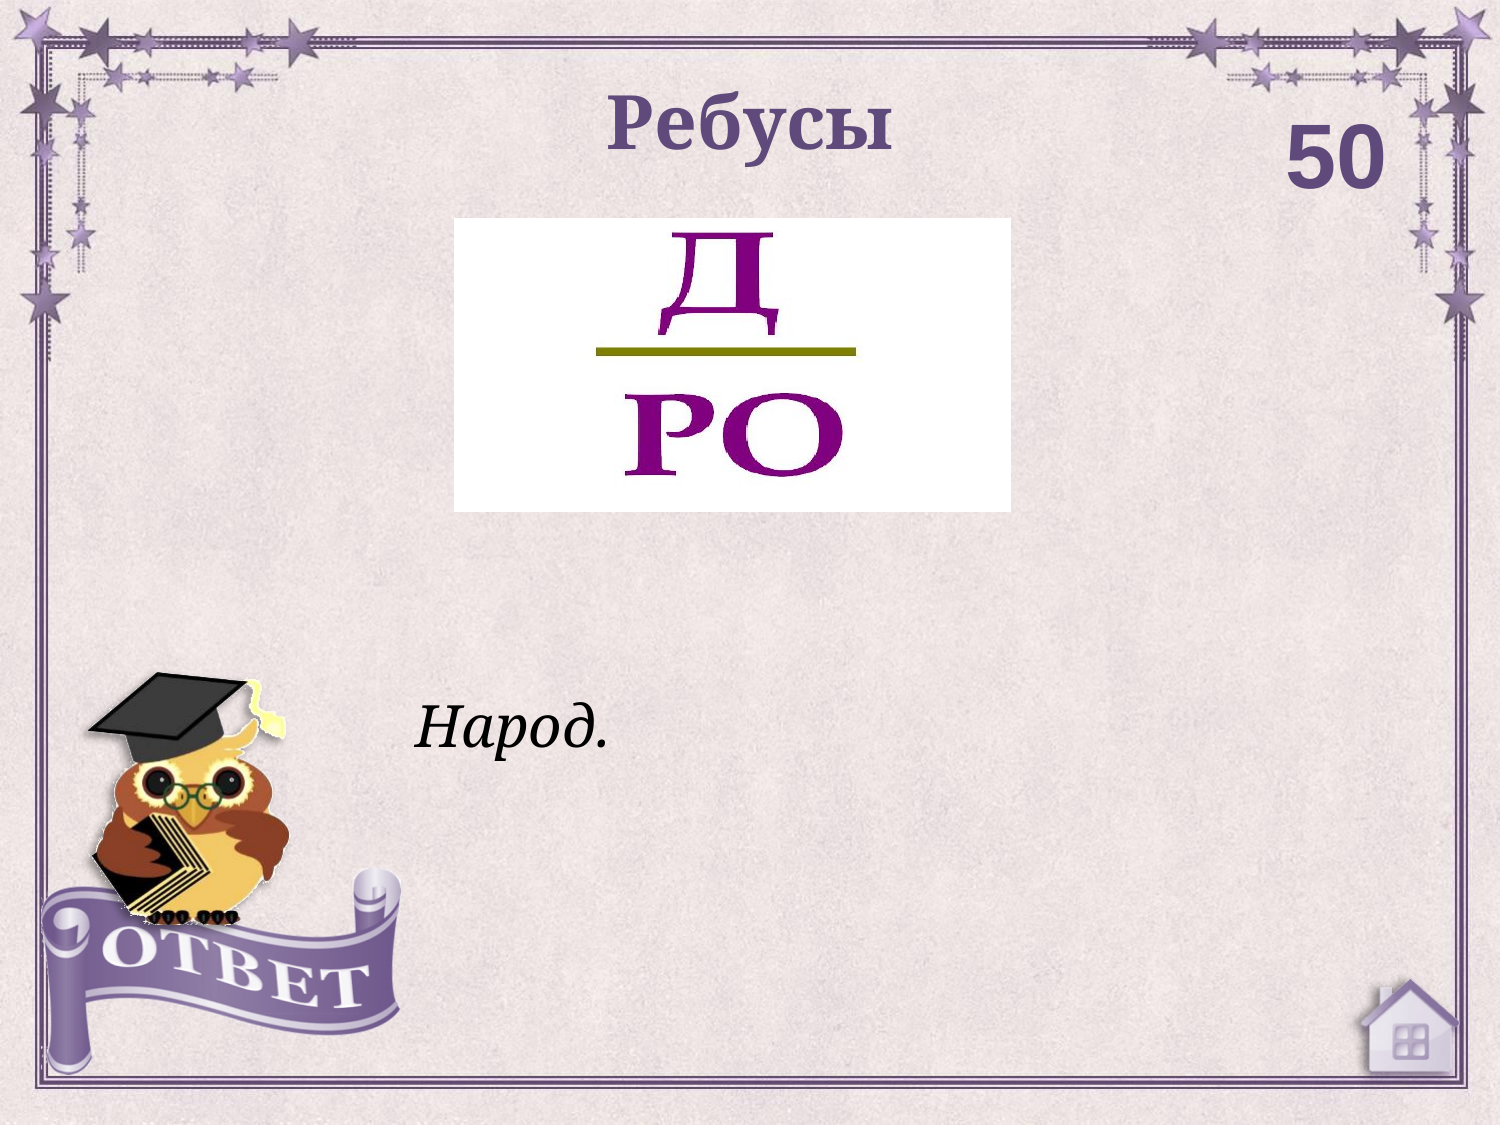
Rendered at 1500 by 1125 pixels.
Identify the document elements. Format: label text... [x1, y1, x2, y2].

text_box 50 [1266, 89, 1407, 215]
picture [0, 0, 1500, 1125]
text_box Народ. [400, 681, 1435, 766]
text_box Ребусы [301, 66, 1200, 172]
